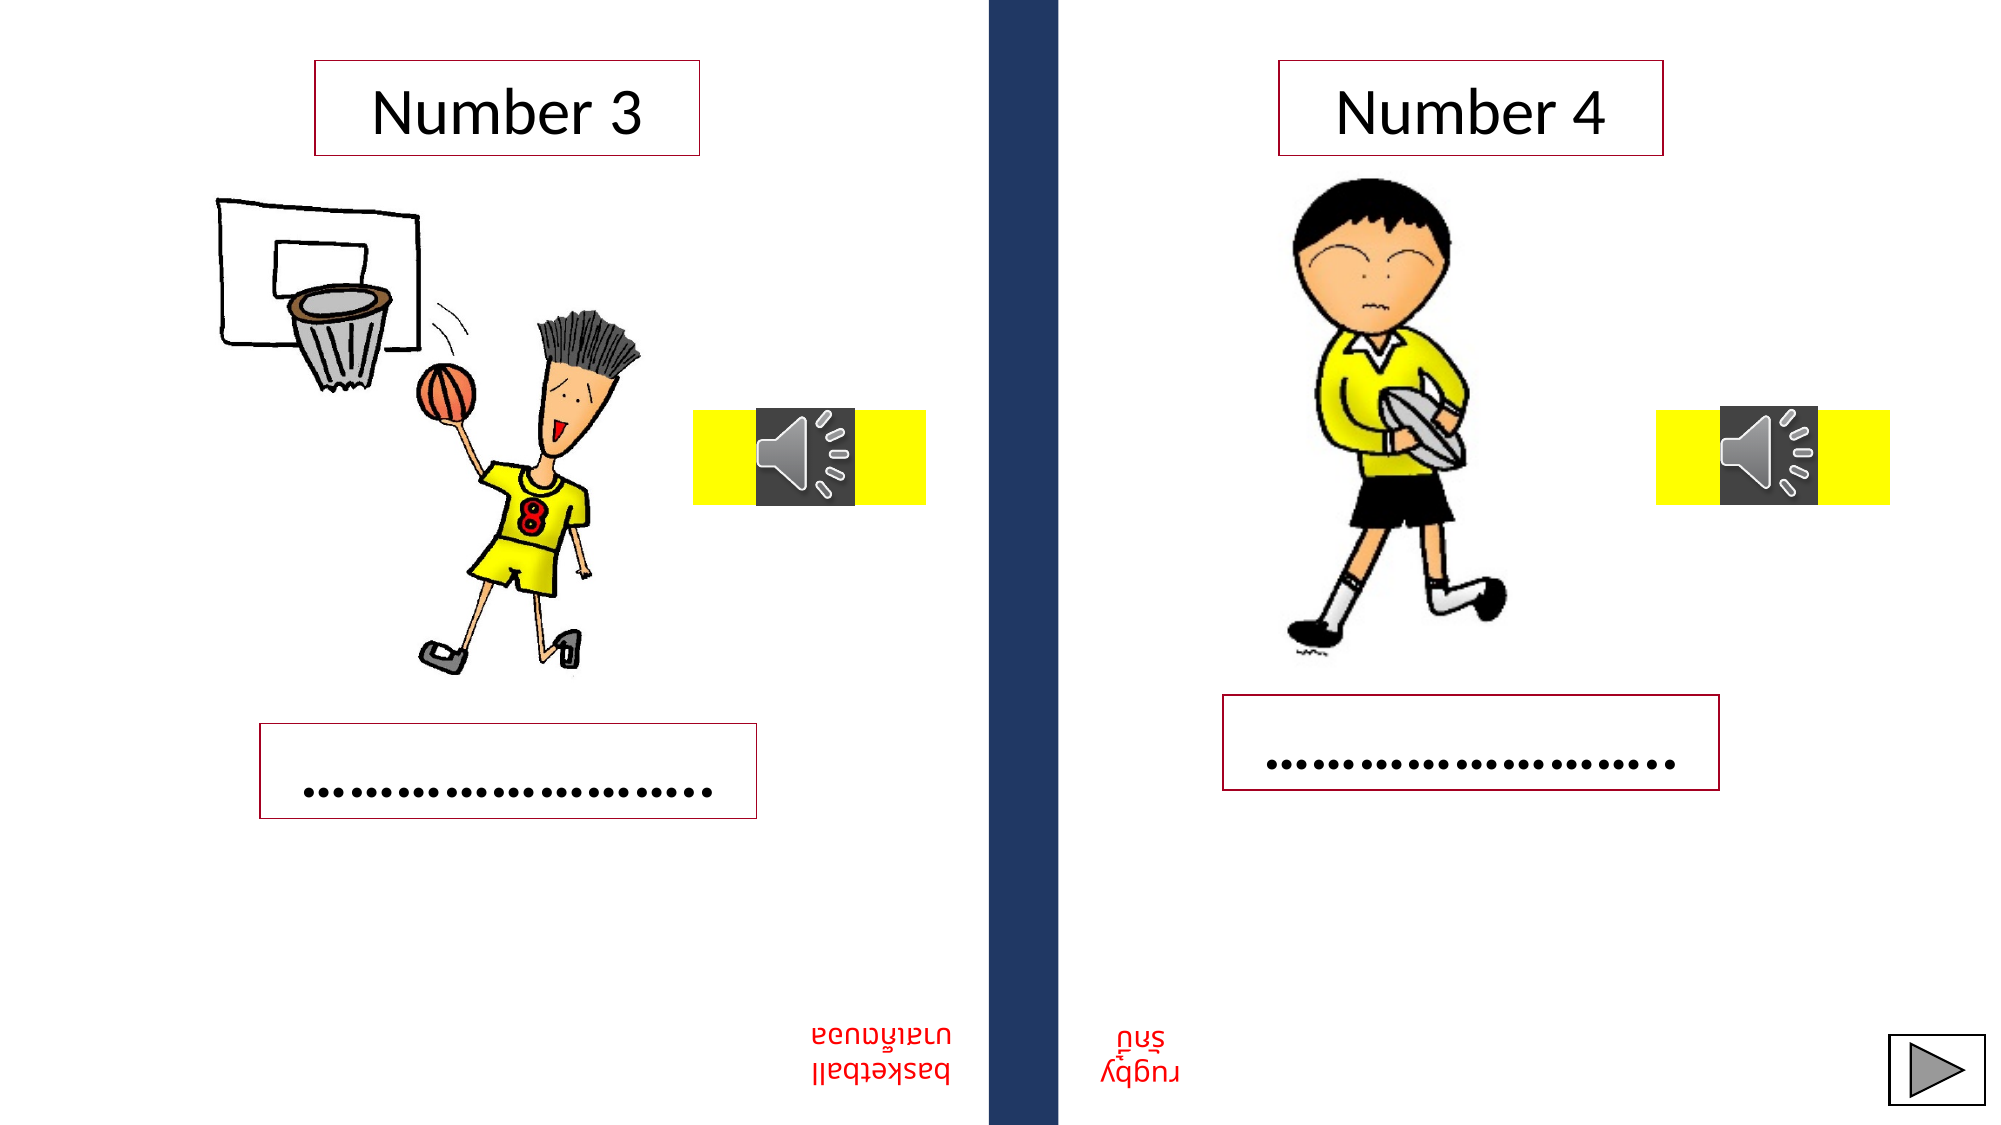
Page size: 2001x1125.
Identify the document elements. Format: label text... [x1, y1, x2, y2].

table_header [693, 410, 755, 505]
picture [755, 406, 856, 507]
picture [197, 187, 660, 693]
text_box [988, 0, 1059, 1125]
table_header [1820, 410, 1890, 505]
text_box …………………….. [1222, 695, 1720, 790]
table_header [1656, 410, 1719, 505]
text_box Number 3 [315, 60, 700, 156]
table_header [856, 410, 926, 505]
text_box Number 4 [1278, 60, 1664, 156]
text_box [1888, 1034, 1986, 1106]
picture [1222, 170, 1561, 682]
picture [1719, 405, 1820, 506]
text_box …………………….. [260, 723, 757, 819]
text_box rugby รักบี้ [1065, 1018, 1217, 1104]
text_box basketball บาสเก็ตบอล [773, 1015, 989, 1100]
